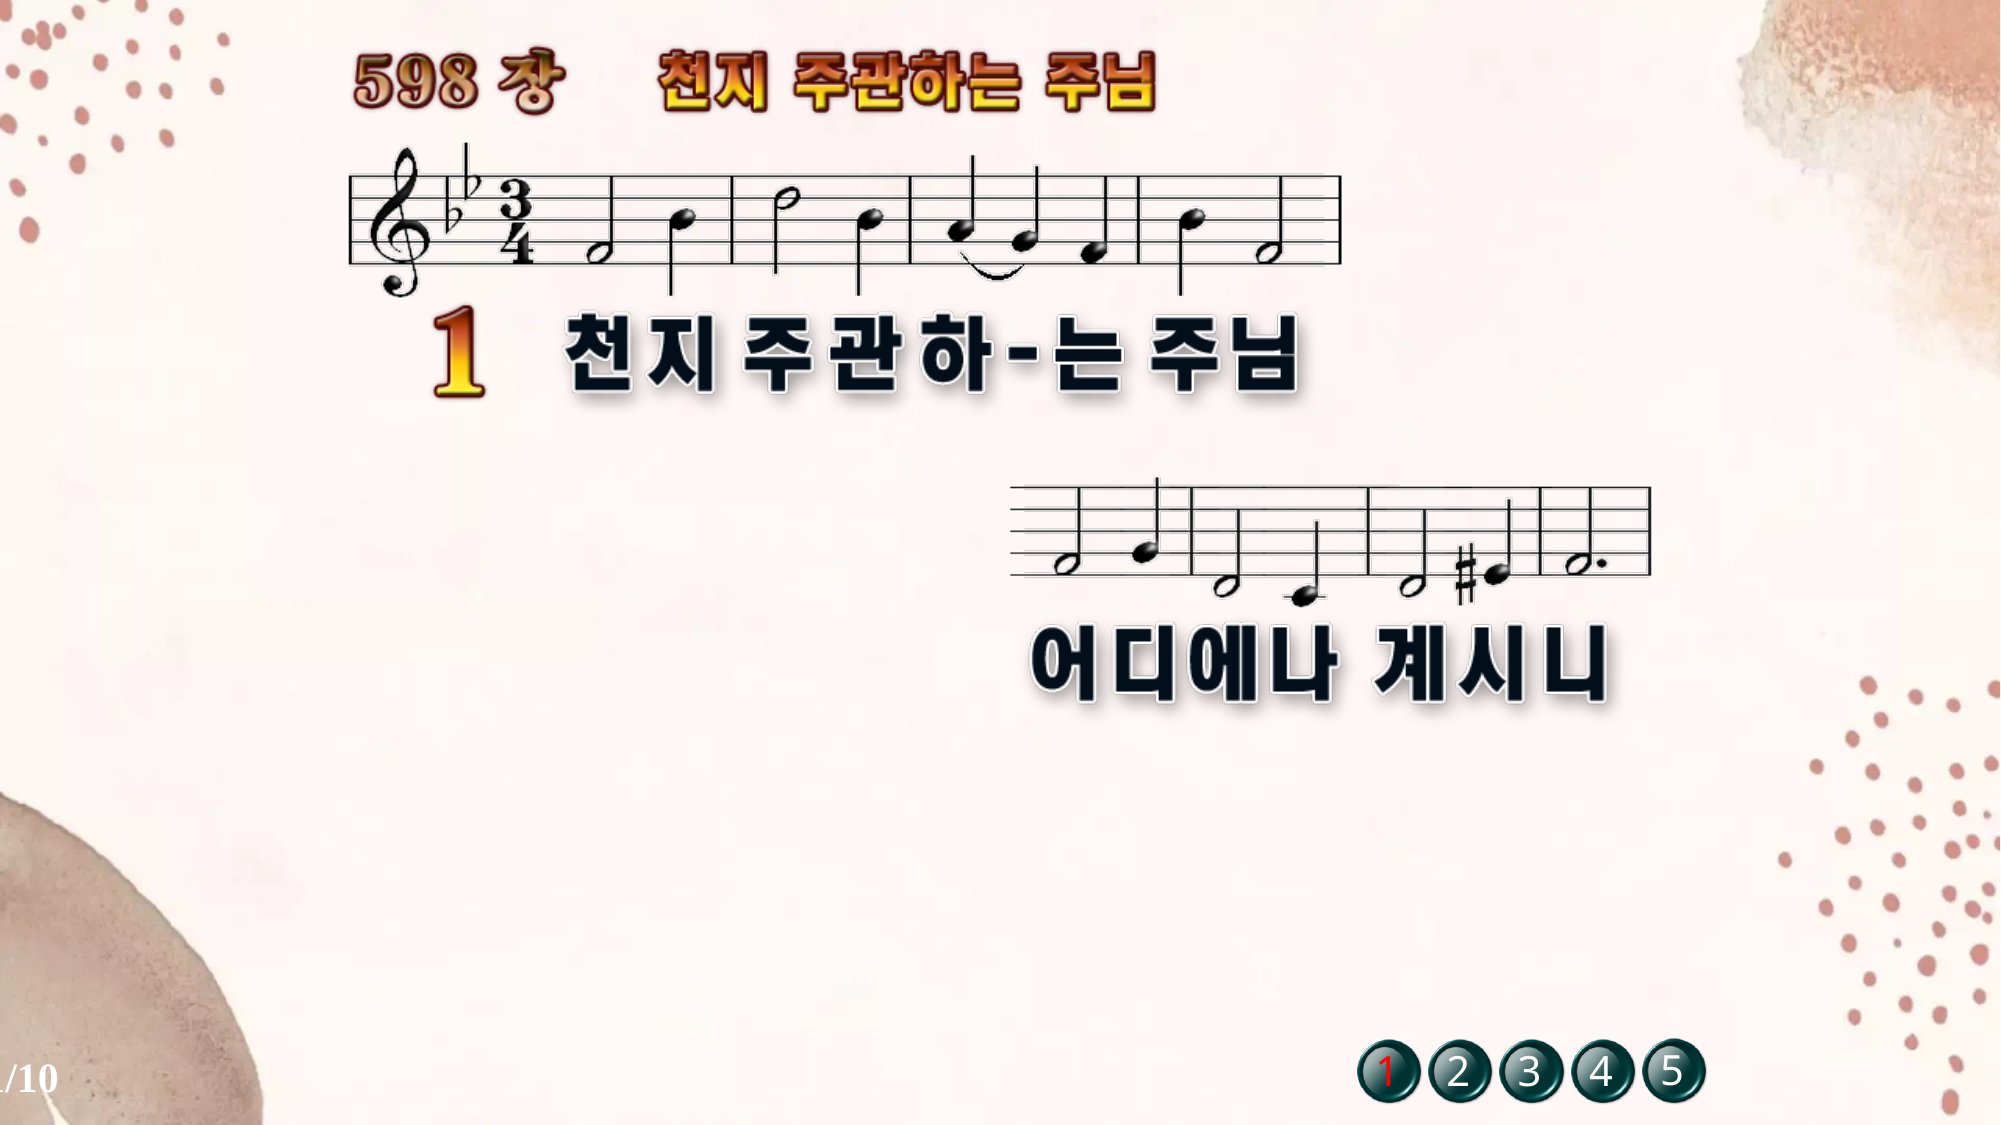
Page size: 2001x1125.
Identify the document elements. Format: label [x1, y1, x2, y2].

text_box [1568, 1035, 1638, 1106]
text_box [1425, 1035, 1496, 1106]
text_box [1639, 1034, 1709, 1106]
text_box [1354, 1035, 1424, 1106]
picture [0, 0, 2001, 1125]
text_box [1496, 1035, 1567, 1106]
